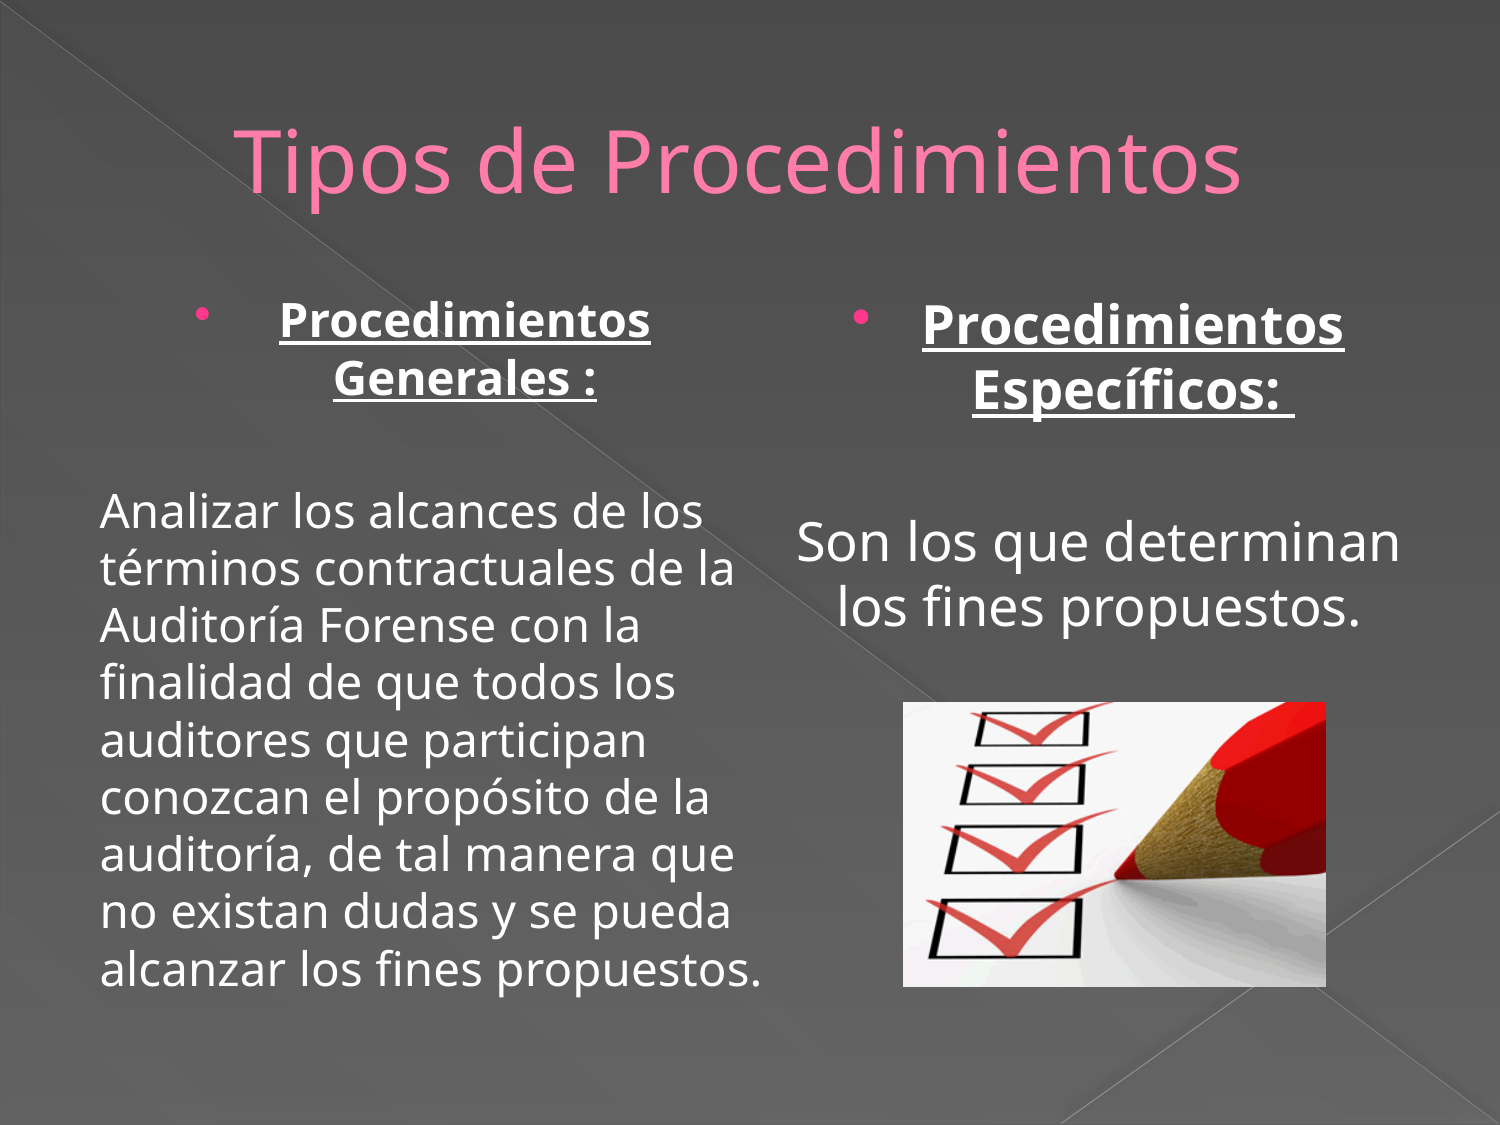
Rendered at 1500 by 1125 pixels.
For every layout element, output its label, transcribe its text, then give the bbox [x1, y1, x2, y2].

list Procedimientos Generales : Analizar los alcances de los términos contractuales de la Auditoría Forense con la finalidad de que todos los auditores que participan conozcan el propósito de la auditoría, de tal manera que no existan dudas y se pueda alcanzar los fines propuestos. [75, 282, 762, 1025]
title Tipos de Procedimientos [75, 43, 1425, 274]
list Procedimientos Específicos: Son los que determinan los fines propuestos. [762, 282, 1425, 1025]
picture [903, 702, 1326, 987]
